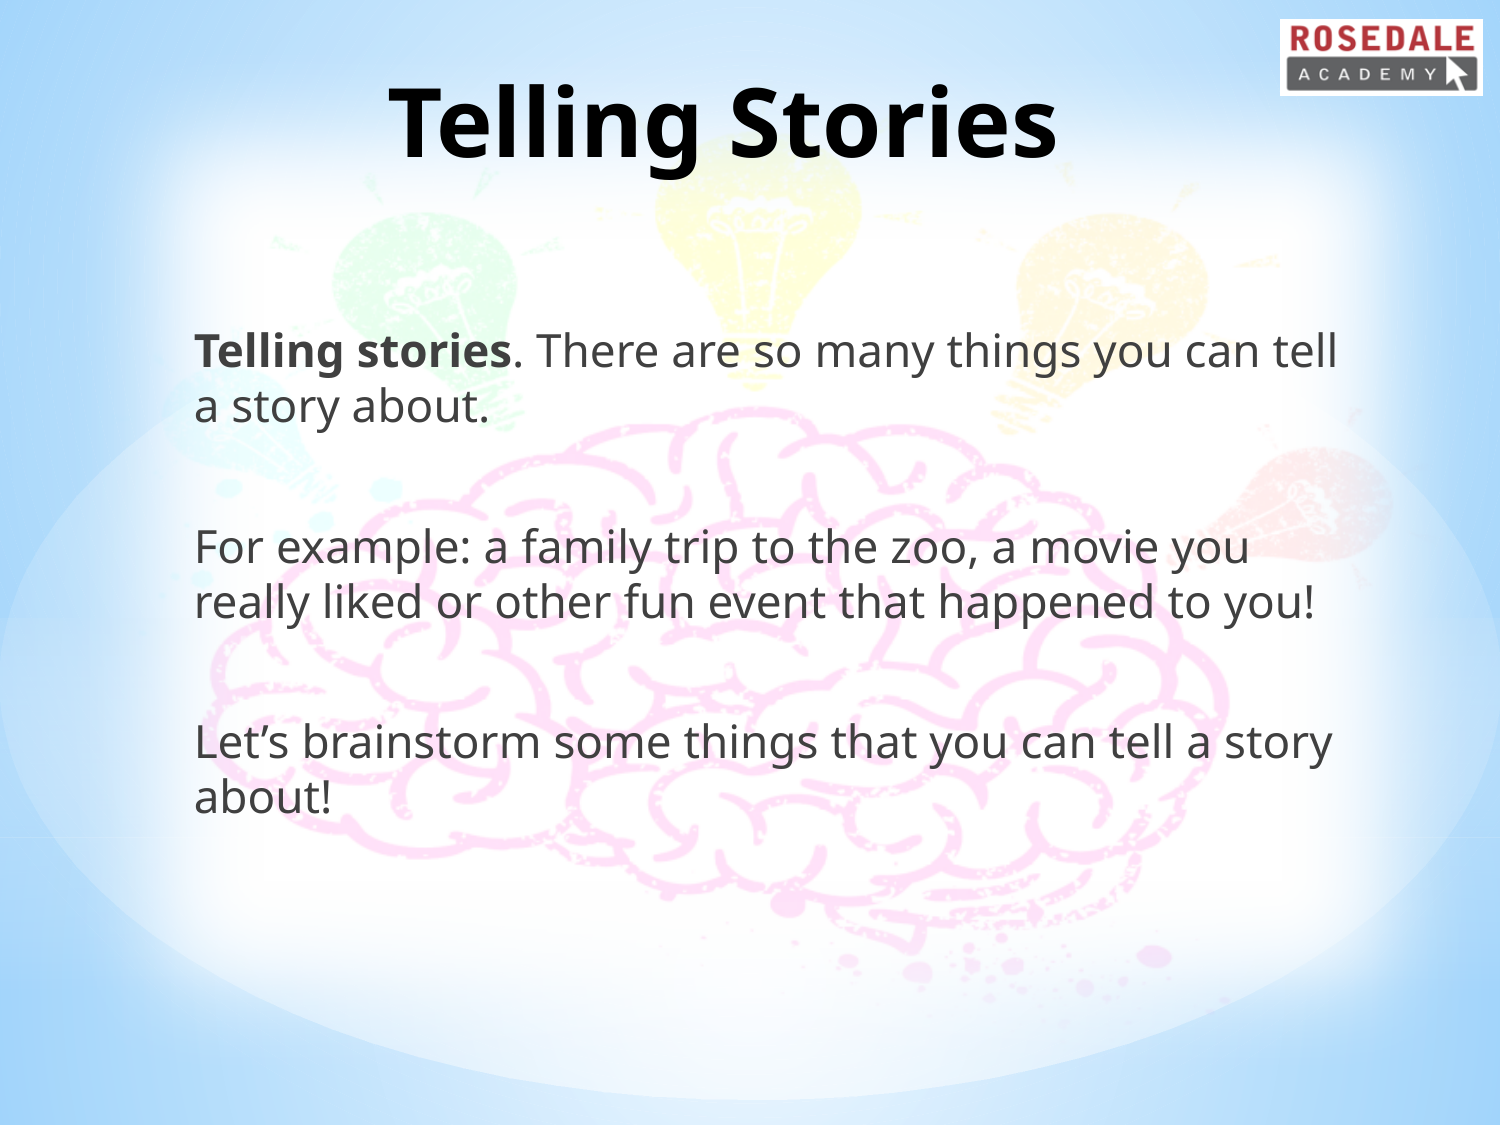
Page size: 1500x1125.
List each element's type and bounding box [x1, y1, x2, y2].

picture [64, 18, 1483, 1082]
